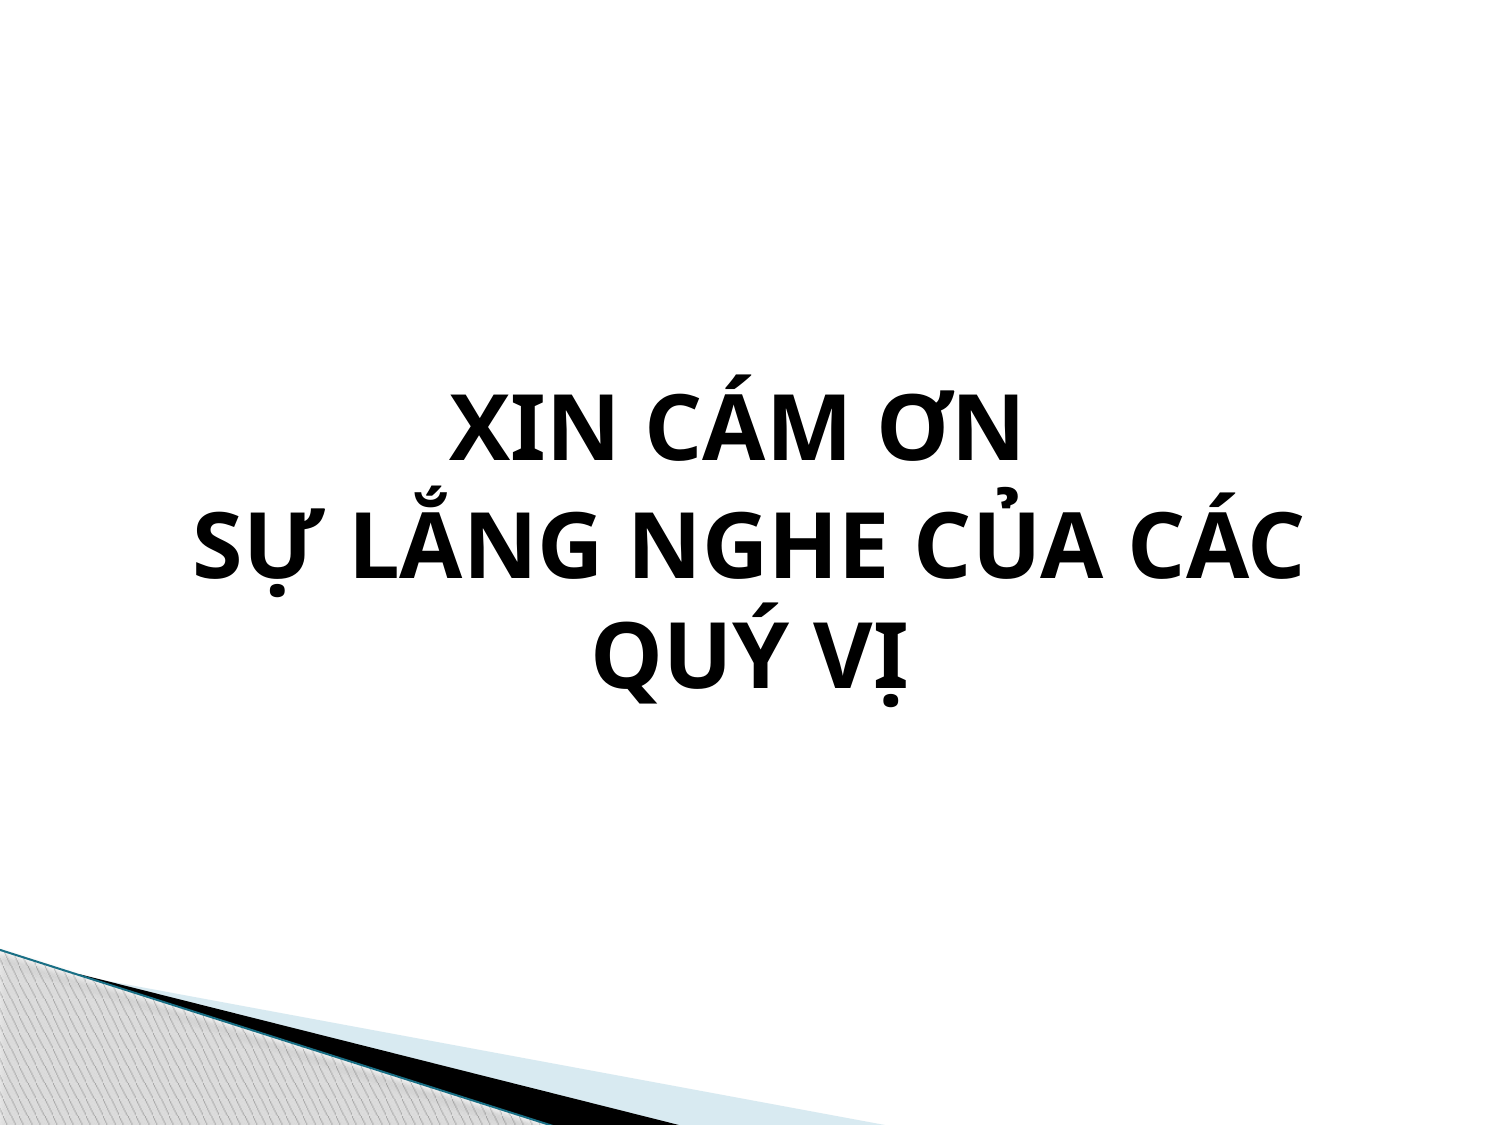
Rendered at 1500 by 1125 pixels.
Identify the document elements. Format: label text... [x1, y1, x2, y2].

list XIN CÁM ƠN SỰ LẮNG NGHE CỦA CÁC QUÝ VỊ [75, 243, 1425, 986]
